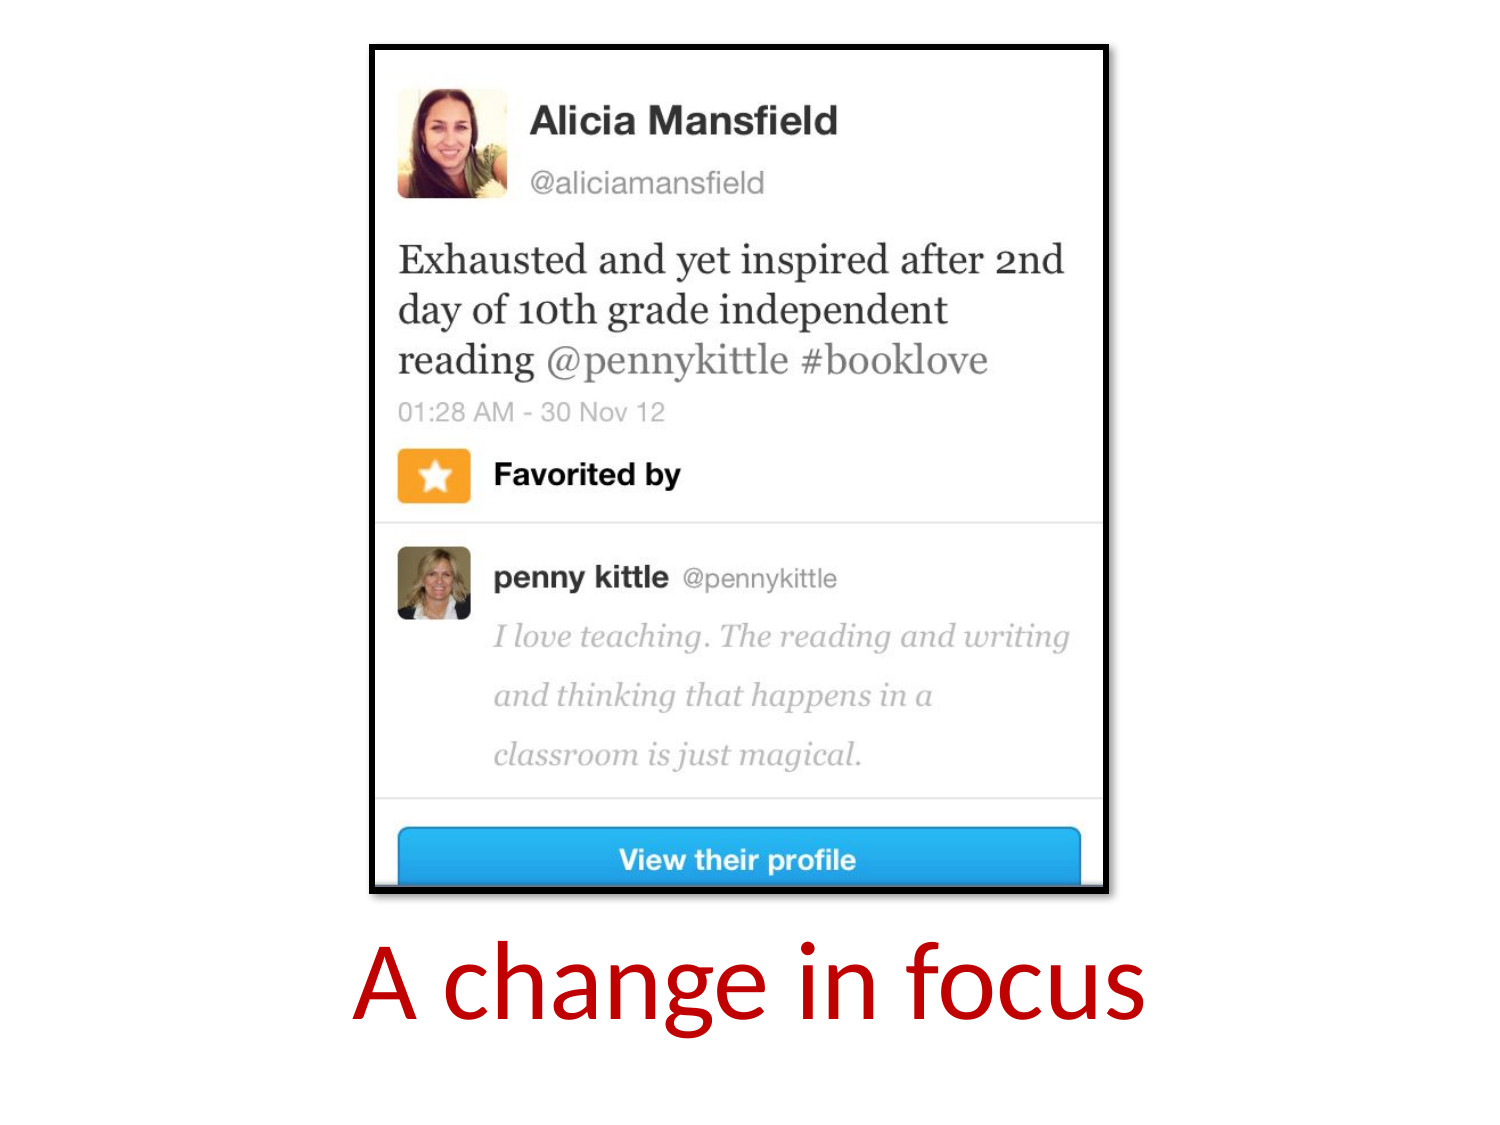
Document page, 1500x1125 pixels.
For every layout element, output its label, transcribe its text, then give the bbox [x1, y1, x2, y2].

text_box A change in focus [137, 899, 1363, 1050]
picture [374, 49, 1104, 888]
